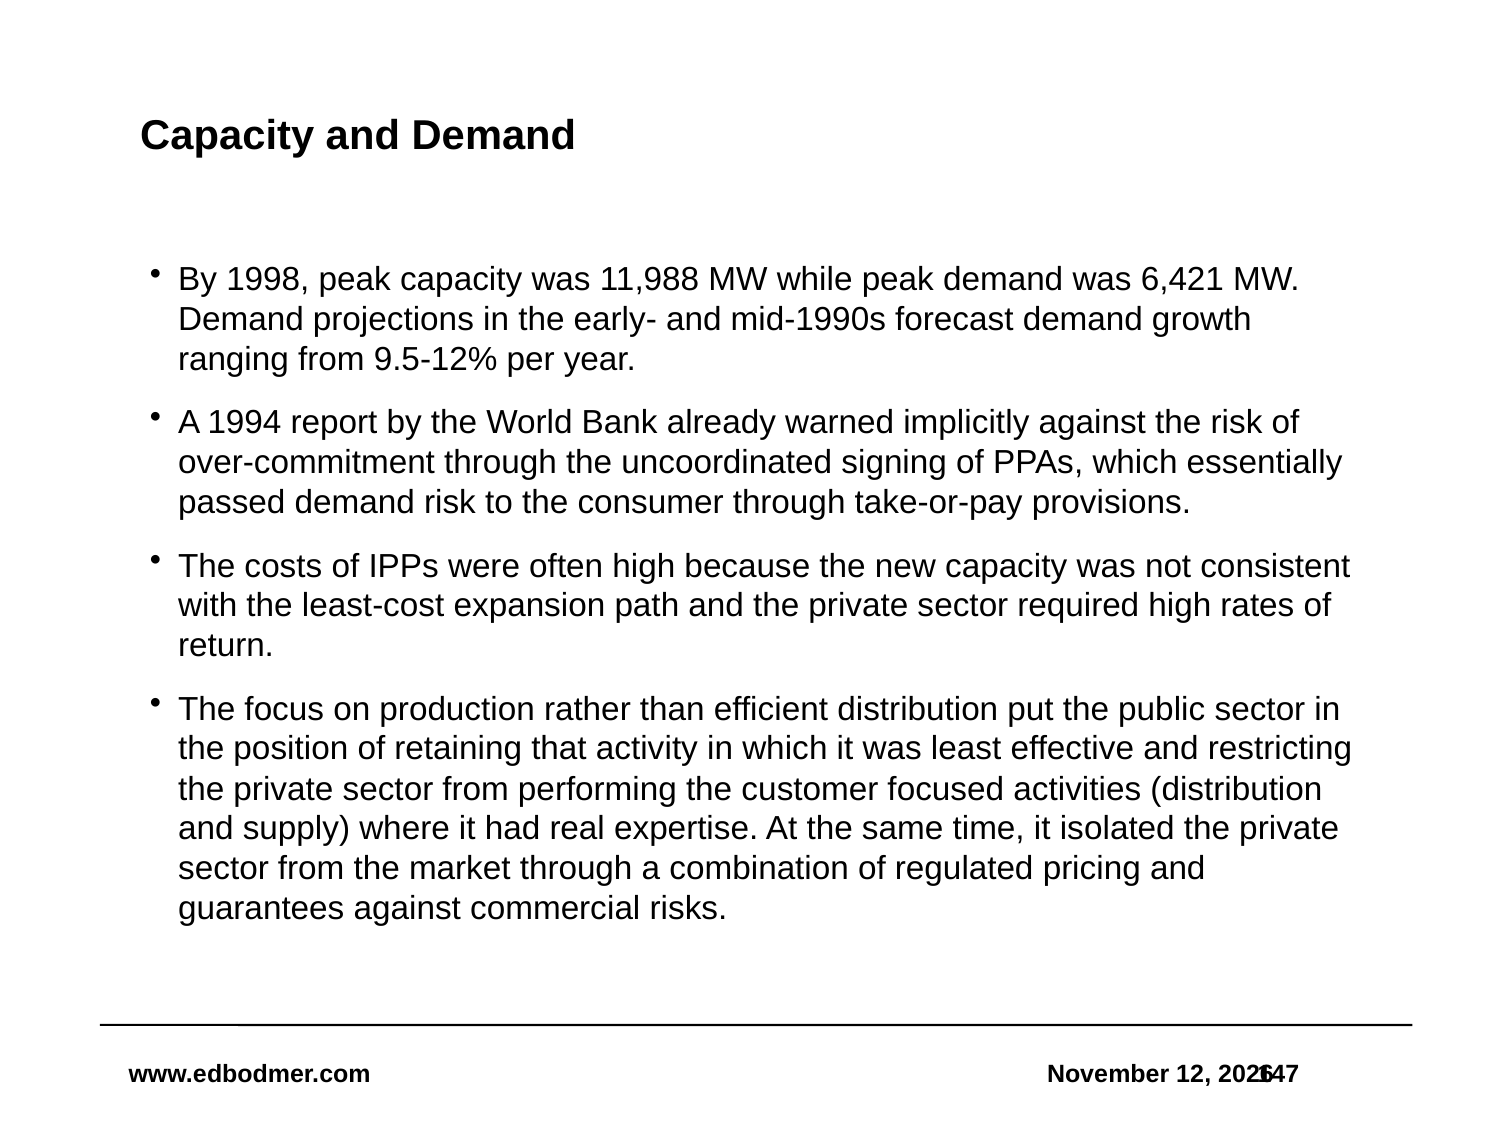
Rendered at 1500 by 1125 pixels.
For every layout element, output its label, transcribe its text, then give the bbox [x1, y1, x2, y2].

title Capacity and Demand [124, 99, 1288, 226]
list By 1998, peak capacity was 11,988 MW while peak demand was 6,421 MW. Demand projections in the early- and mid-1990s forecast demand growth ranging from 9.5-12% per year. A 1994 report by the World Bank already warned implicitly against the risk of over-commitment through the uncoordinated signing of PPAs, which essentially passed demand risk to the consumer through take-or-pay provisions. The costs of IPPs were often high because the new capacity was not consistent with the least-cost expansion path and the private sector required high rates of return. The focus on production rather than efficient distribution put the public sector in the position of retaining that activity in which it was least effective and restricting the private sector from performing the customer focused activities (distribution and supply) where it had real expertise. At the same time, it isolated the private sector from the market through a combination of regulated pricing and guarantees against commercial risks. [124, 249, 1376, 1001]
